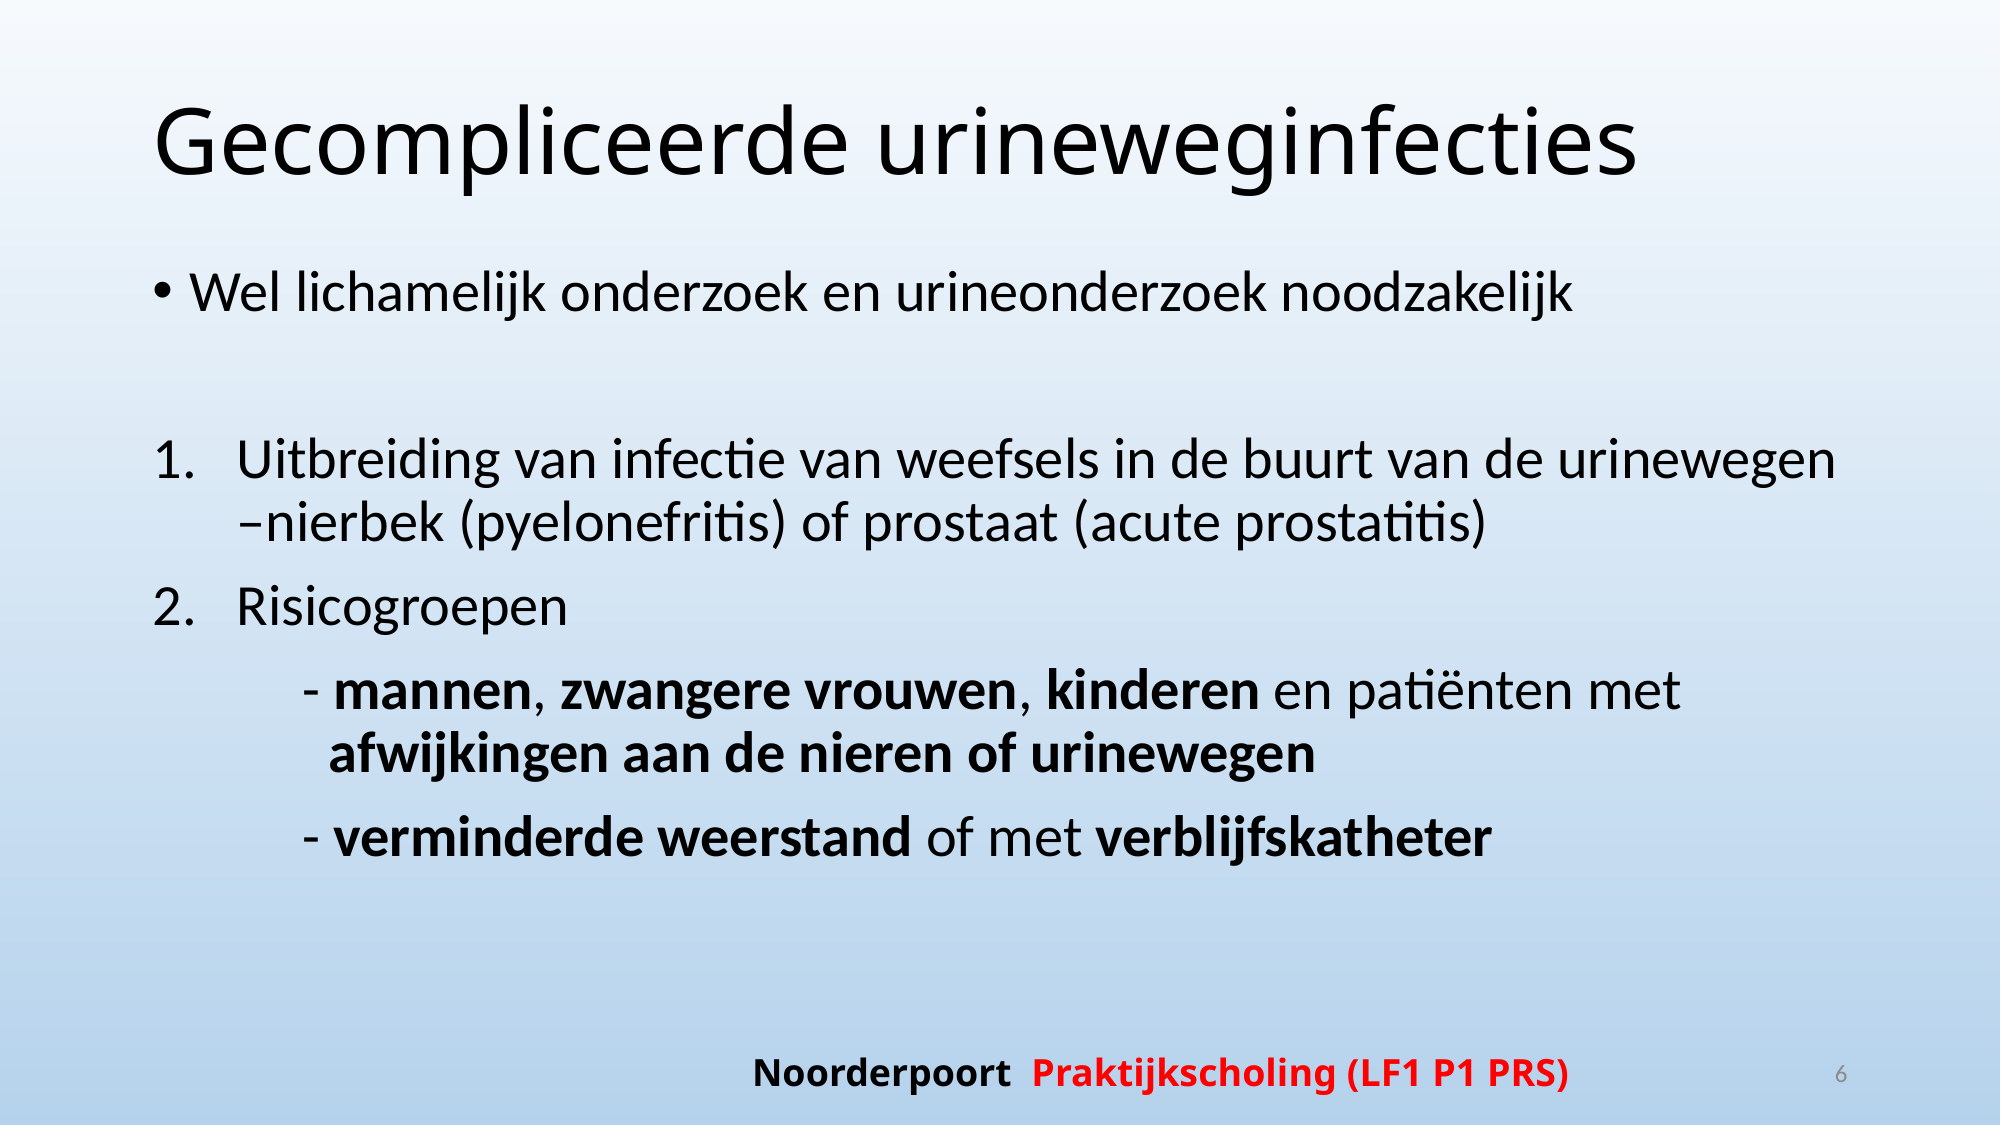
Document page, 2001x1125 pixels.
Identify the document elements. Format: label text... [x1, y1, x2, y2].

slide_number 6 [1412, 1042, 1863, 1103]
text_box Noorderpoort Praktijkscholing (LF1 P1 PRS) [737, 1041, 1624, 1102]
title Gecompliceerde urineweginfecties [137, 36, 1863, 253]
list Wel lichamelijk onderzoek en urineonderzoek noodzakelijk Uitbreiding van infectie van weefsels in de buurt van de urinewegen –nierbek (pyelonefritis) of prostaat (acute prostatitis) Risicogroepen - mannen, zwangere vrouwen, kinderen en patiënten met afwijkingen aan de nieren of urinewegen - verminderde weerstand of met verblijfskatheter [137, 253, 1863, 1014]
